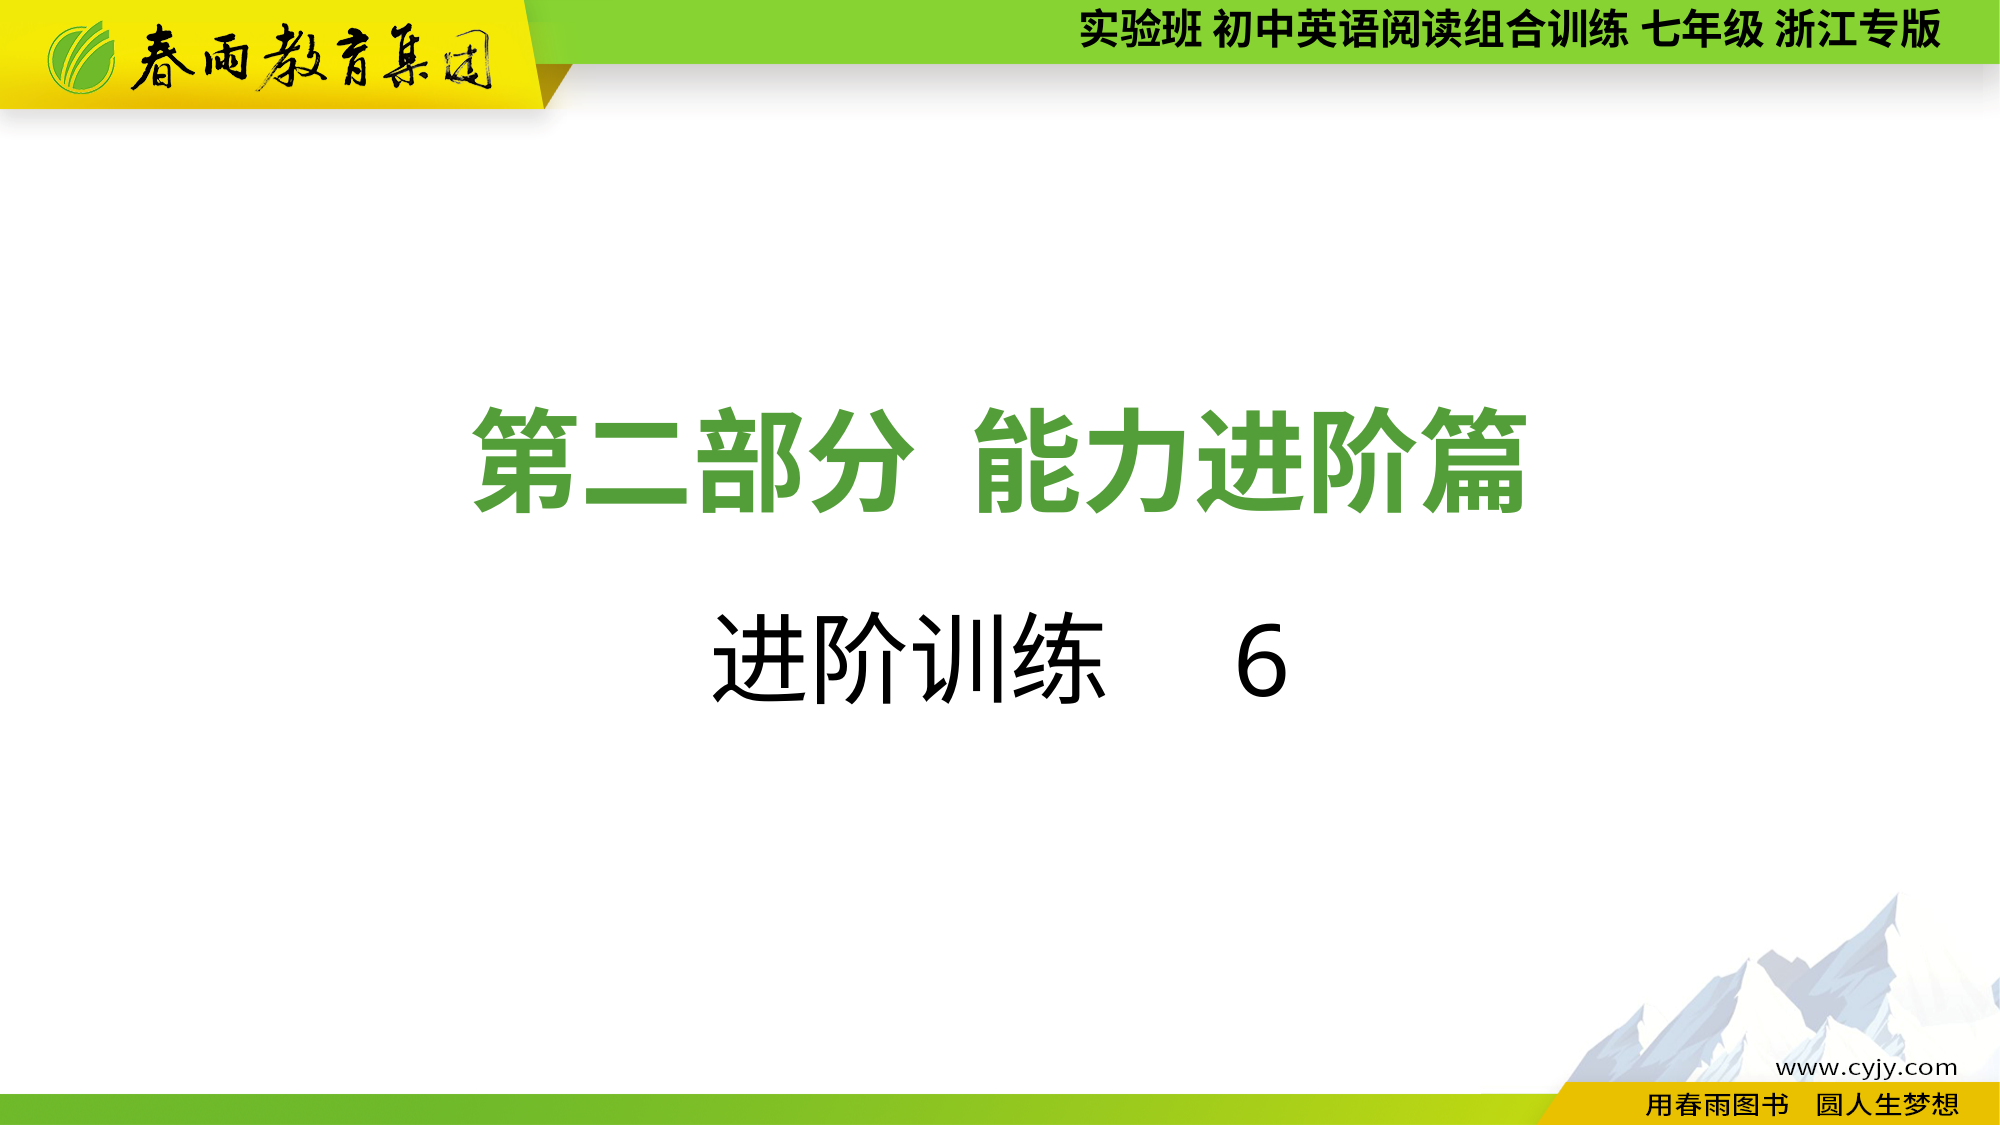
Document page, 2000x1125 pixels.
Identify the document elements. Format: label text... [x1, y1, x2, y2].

picture [0, 0, 2000, 1125]
text_box 第二部分 能力进阶篇 [54, 316, 1946, 528]
text_box 进阶训练 6 [54, 528, 1946, 724]
